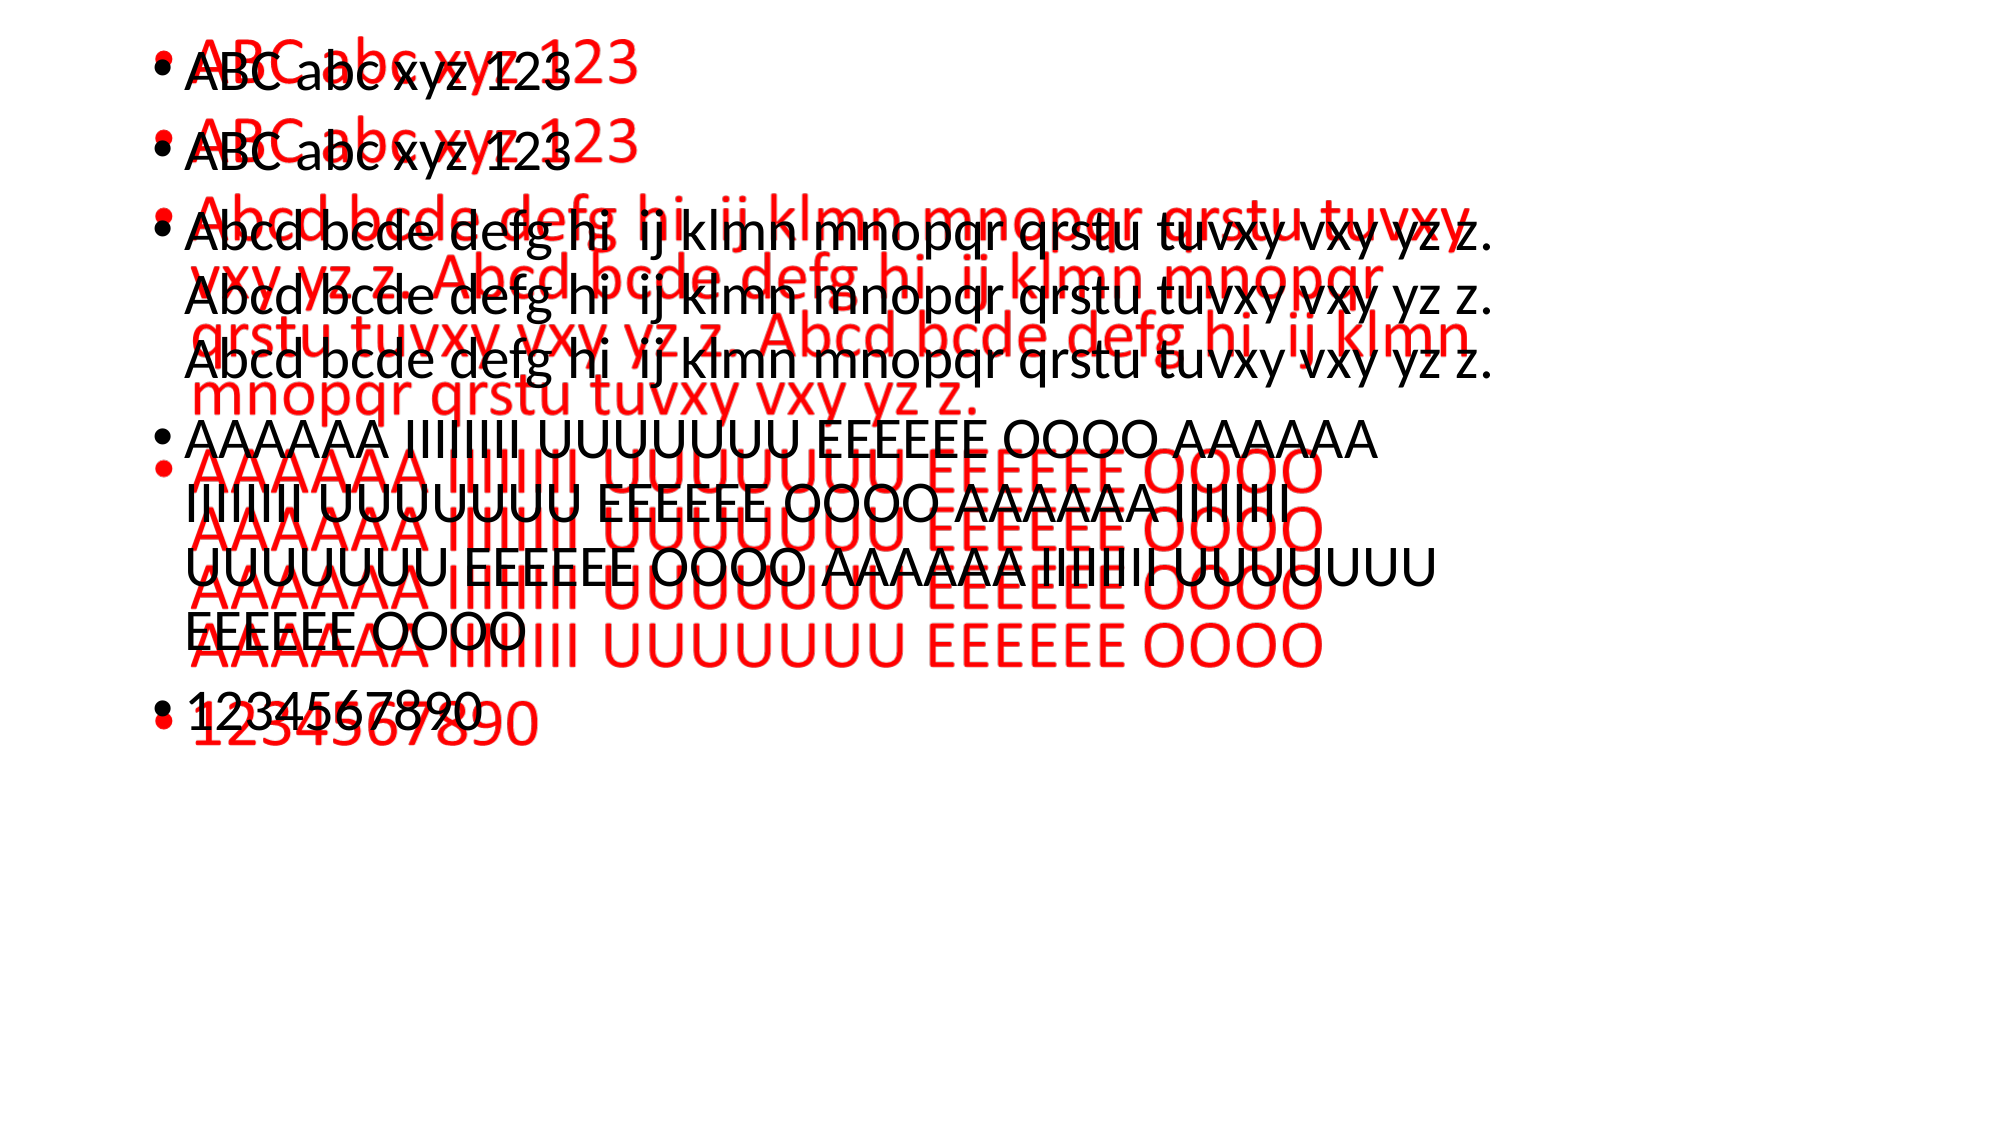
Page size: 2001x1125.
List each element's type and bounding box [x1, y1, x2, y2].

picture [113, 0, 1515, 819]
